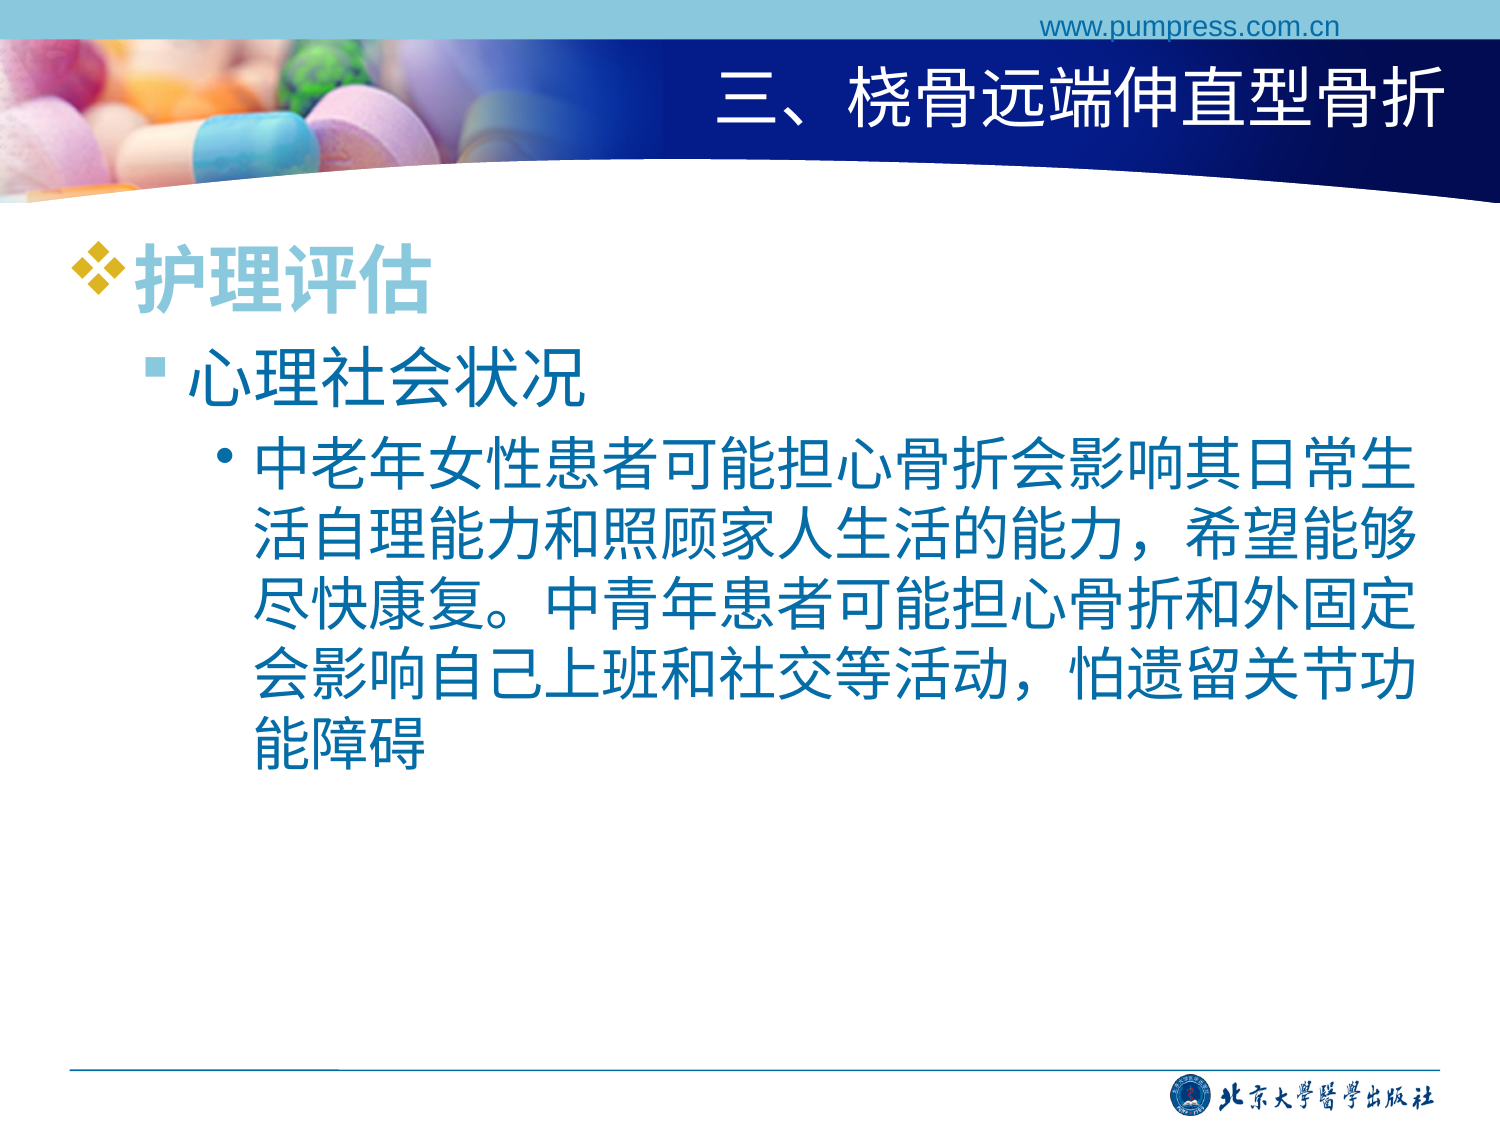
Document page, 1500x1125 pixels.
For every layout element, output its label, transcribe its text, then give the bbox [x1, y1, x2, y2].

list 护理评估 心理社会状况 中老年女性患者可能担心骨折会影响其日常生活自理能力和照顾家人生活的能力，希望能够尽快康复。中青年患者可能担心骨折和外固定会影响自己上班和社交等活动，怕遗留关节功能障碍 [49, 224, 1463, 1026]
picture [0, 40, 1500, 203]
slide_number www.pumpress.com.cn [1025, 0, 1463, 38]
title 三、桡骨远端伸直型骨折 [137, 49, 1463, 143]
picture [1170, 1074, 1436, 1118]
